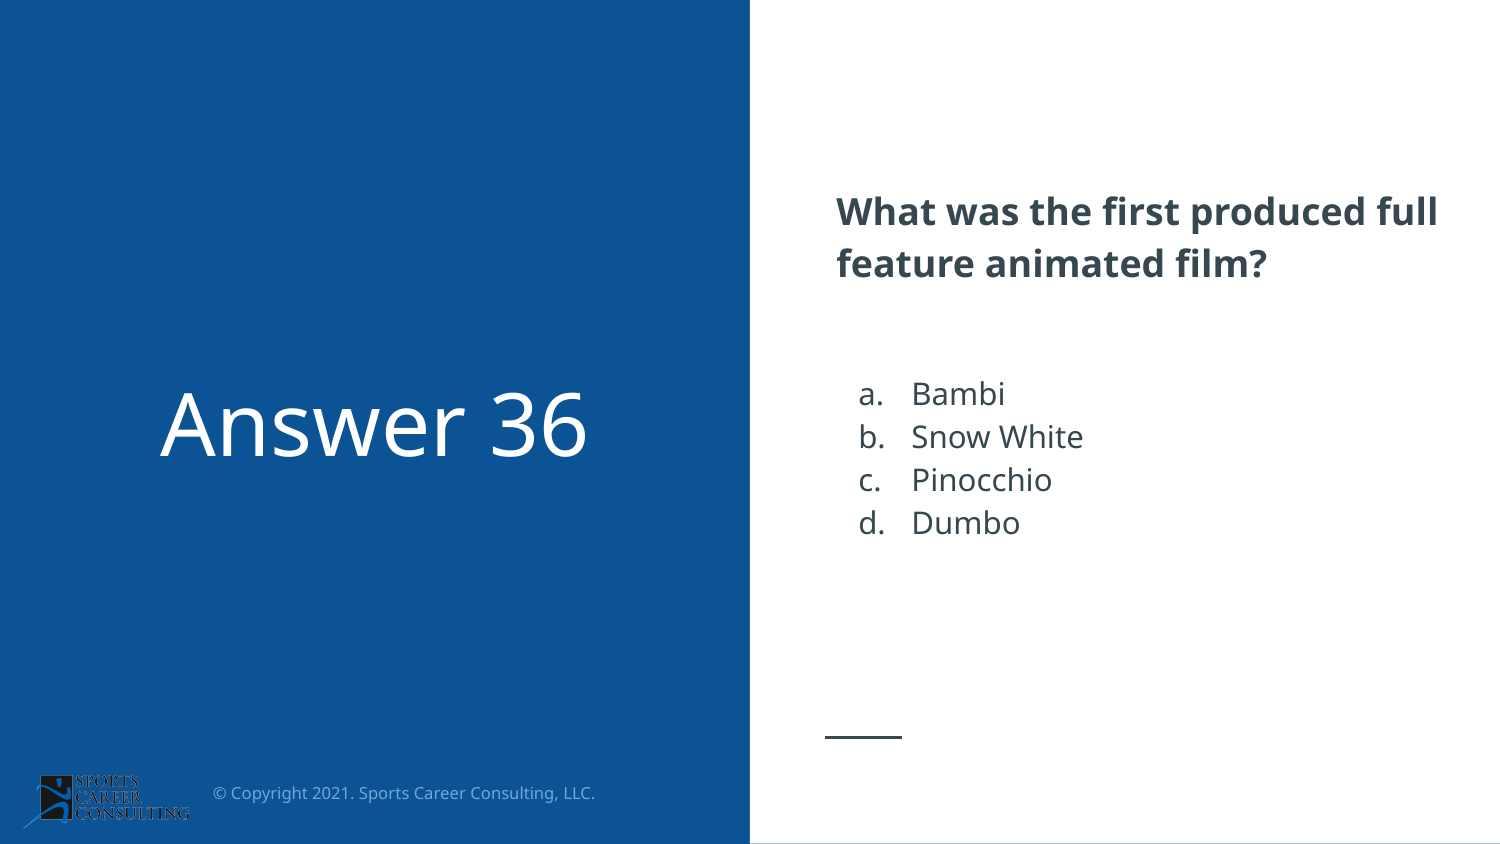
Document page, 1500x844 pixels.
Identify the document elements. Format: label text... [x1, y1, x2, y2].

list What was the first produced full feature animated film? Bambi Snow White Pinocchio Dumbo [821, 118, 1486, 725]
title Answer 36 [43, 298, 708, 546]
picture [22, 774, 190, 829]
text_box © Copyright 2021. Sports Career Consulting, LLC. [197, 767, 750, 838]
